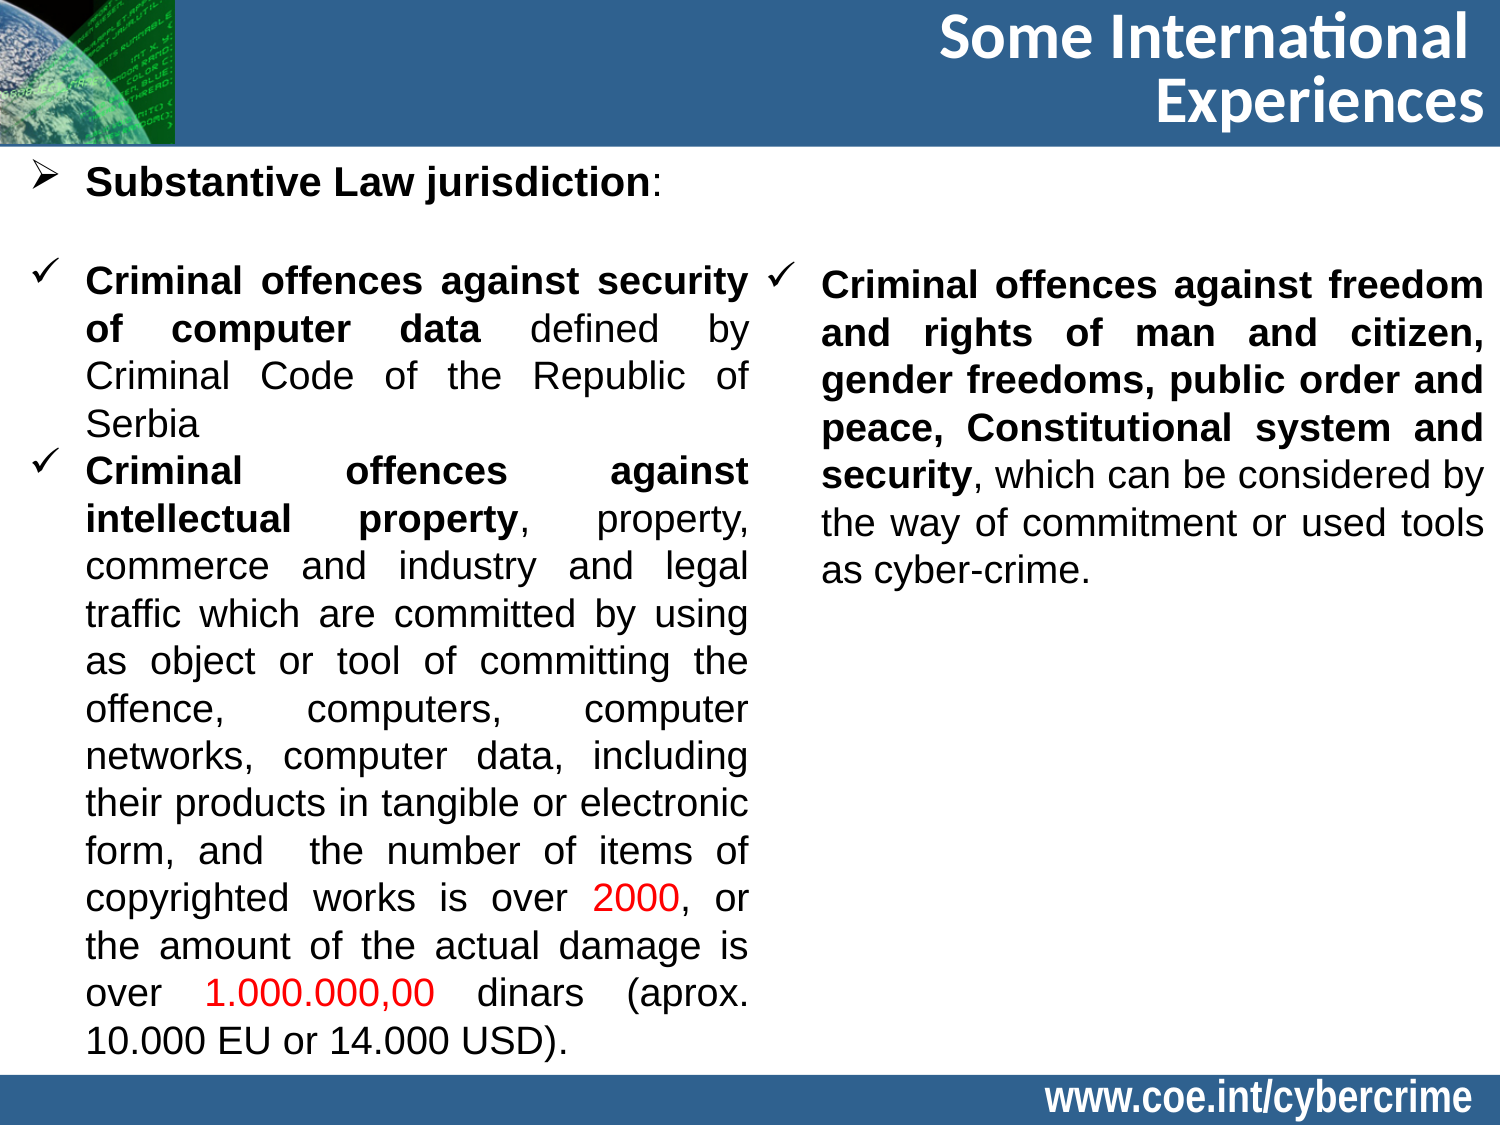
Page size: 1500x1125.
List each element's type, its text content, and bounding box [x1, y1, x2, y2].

text_box Some International Experiences [178, 0, 1500, 149]
text_box [0, 1073, 1030, 1125]
text_box Substantive Law jurisdiction: Criminal offences against security of computer data defined by Criminal Code of the Republic of Serbia Criminal offences against intellectual property, property, commerce and industry and legal traffic which are committed by using as object or tool of committing the offence, computers, computer networks, computer data, including their products in tangible or electronic form, and the number of items of copyrighted works is over 2000, or the amount of the actual damage is over 1.000.000,00 dinars (aprox. 10.000 EU or 14.000 USD). [14, 147, 765, 1120]
text_box Criminal offences against freedom and rights of man and citizen, gender freedoms, public order and peace, Constitutional system and security, which can be considered by the way of commitment or used tools as cyber-crime. [749, 252, 1500, 600]
text_box www.coe.int/cybercrime [1030, 1059, 1500, 1125]
picture [0, 0, 175, 144]
